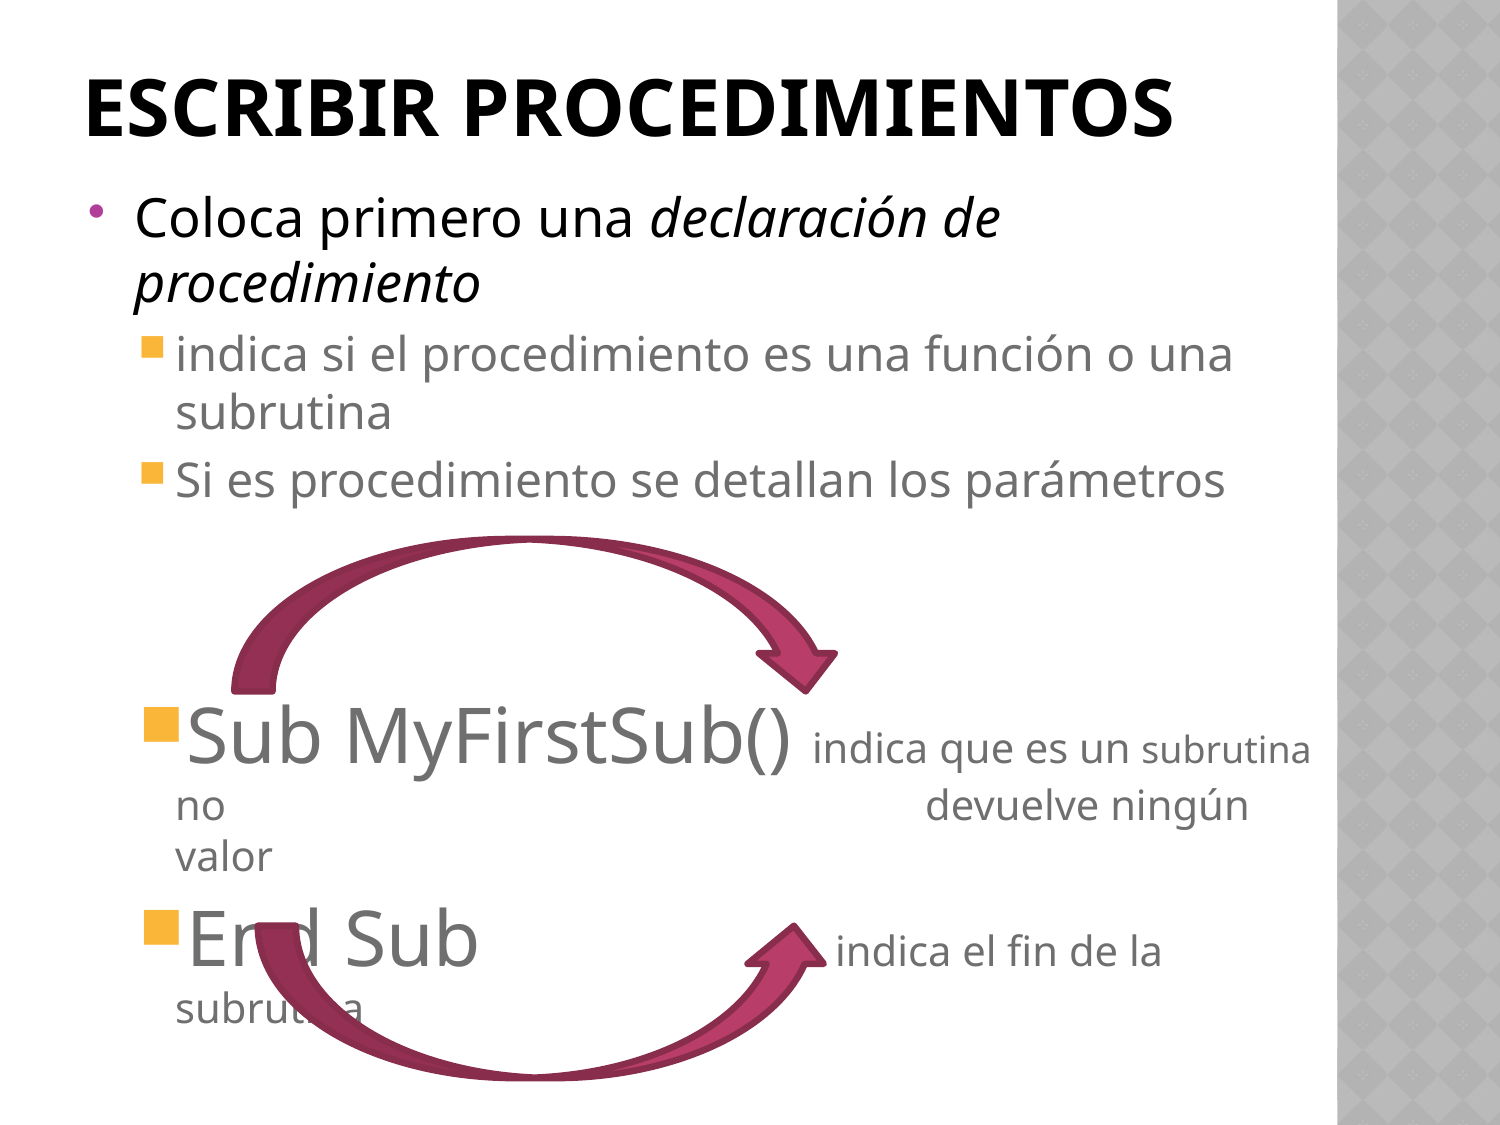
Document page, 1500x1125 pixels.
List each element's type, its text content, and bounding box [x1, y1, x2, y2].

text_box [231, 535, 838, 695]
list Coloca primero una declaración de procedimiento indica si el procedimiento es una función o una subrutina Si es procedimiento se detallan los parámetros Sub MyFirstSub() indica que es un subrutina no devuelve ningún valor End Sub indica el fin de la subrutina [75, 175, 1336, 1125]
title Escribir procedimientos [75, 52, 1263, 153]
text_box [254, 922, 827, 1082]
